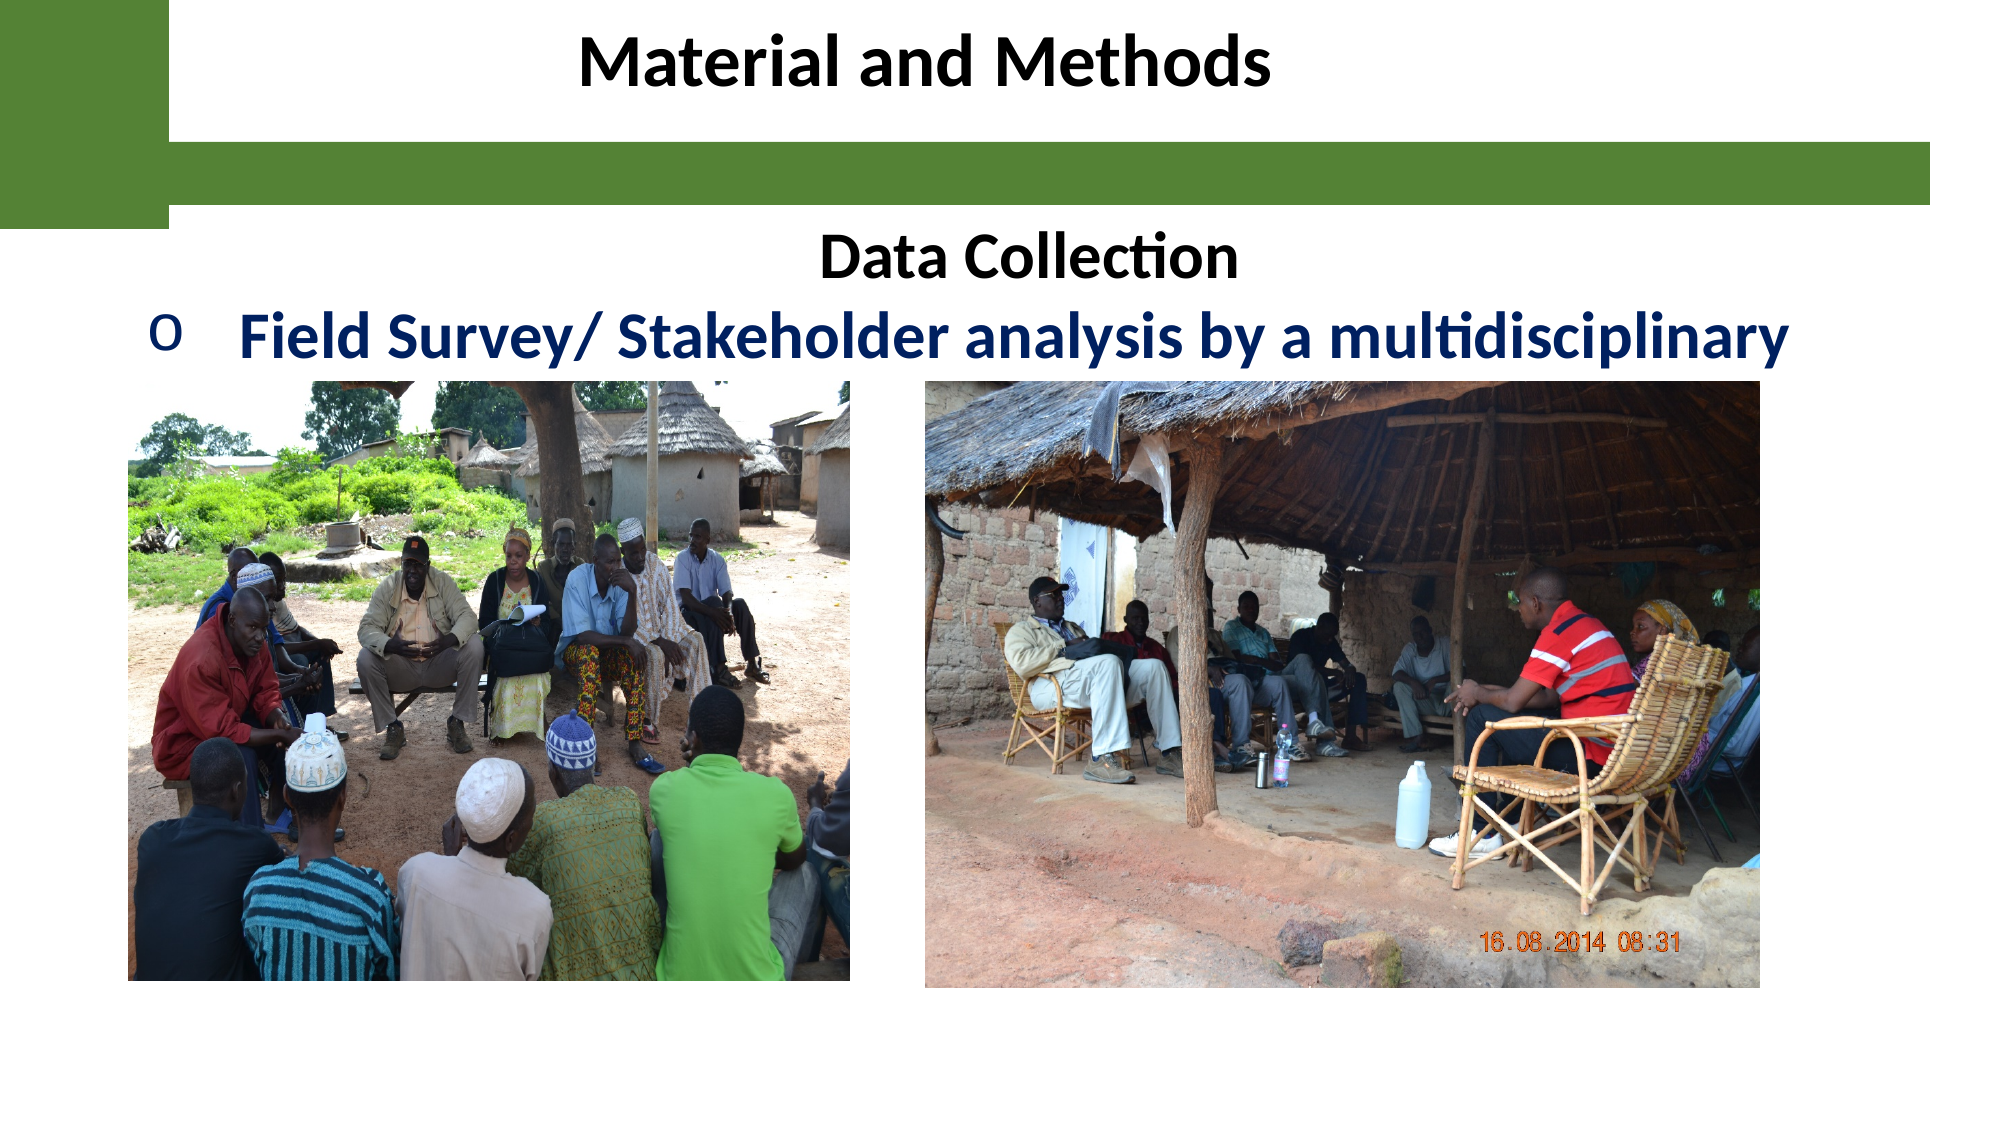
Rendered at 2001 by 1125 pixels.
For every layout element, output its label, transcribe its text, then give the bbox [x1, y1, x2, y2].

picture [925, 381, 1760, 988]
text_box Data Collection Field Survey/ Stakeholder analysis by a multidisciplinary research team [130, 204, 1930, 720]
text_box Material and Methods [297, 4, 1553, 109]
text_box [0, 0, 169, 229]
picture [128, 381, 850, 981]
text_box [169, 141, 1930, 204]
